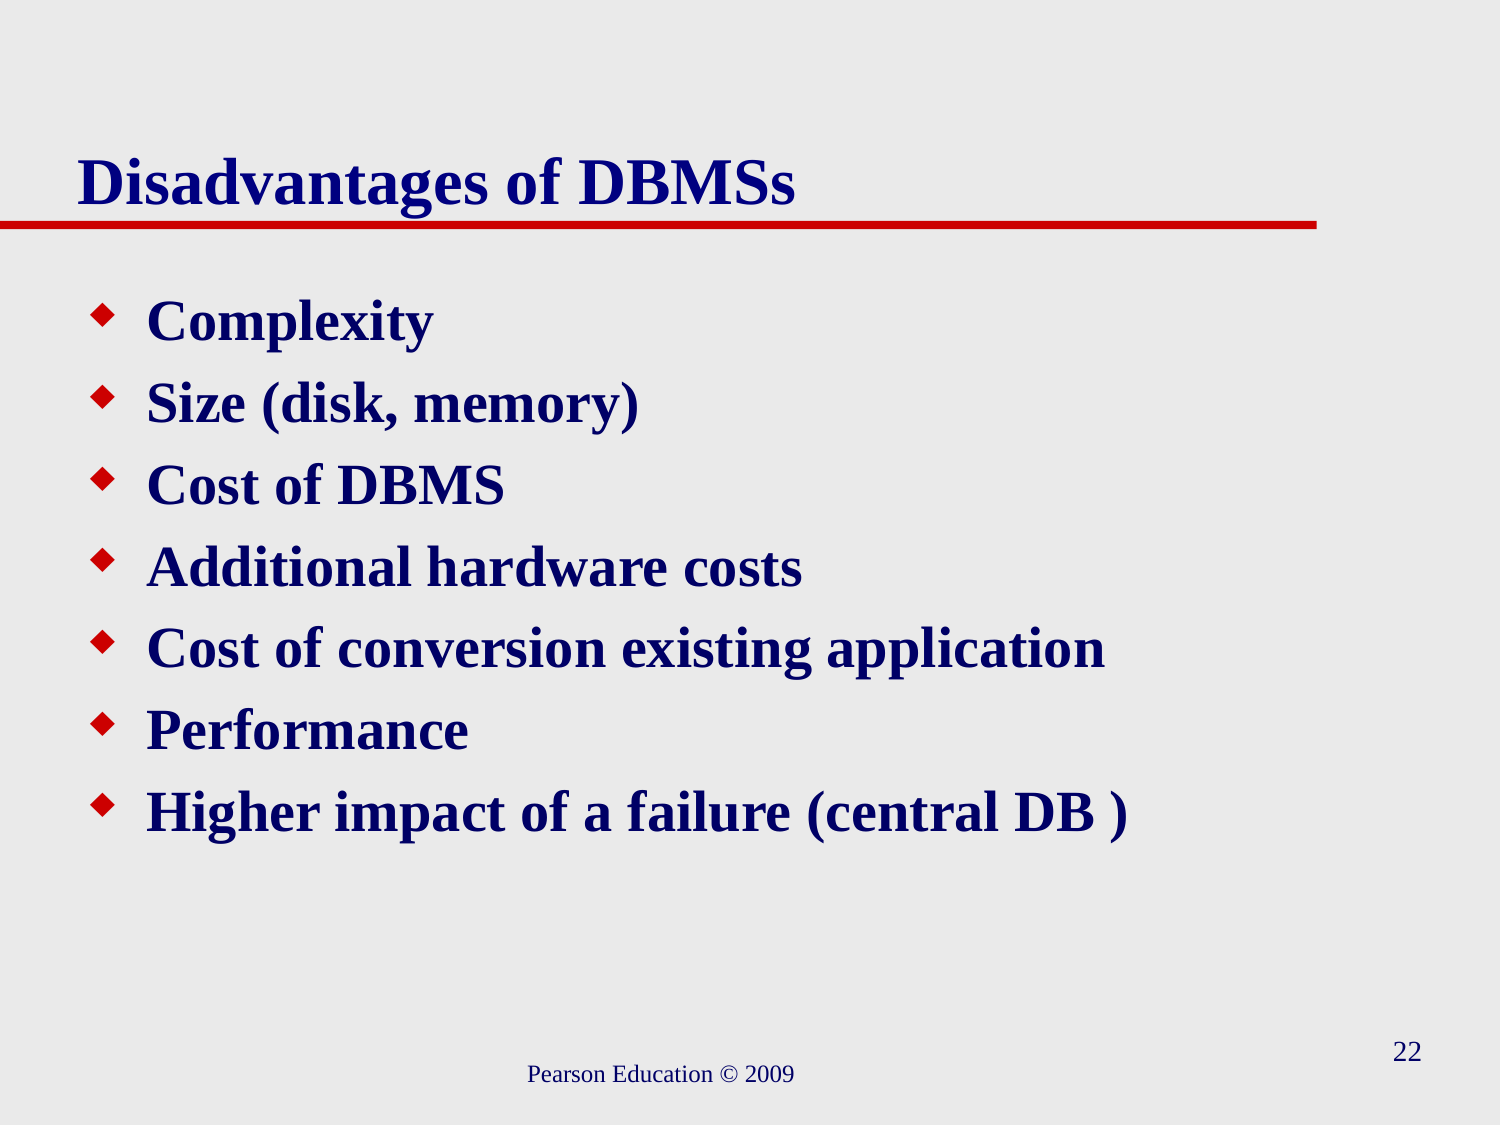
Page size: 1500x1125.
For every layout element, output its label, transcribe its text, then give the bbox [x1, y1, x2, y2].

slide_number 22 [1124, 1012, 1438, 1088]
list Complexity Size (disk, memory) Cost of DBMS Additional hardware costs Cost of conversion existing application Performance Higher impact of a failure (central DB ) [74, 274, 1343, 951]
text_box Pearson Education © 2009 [512, 1050, 1038, 1095]
title Disadvantages of DBMSs [62, 43, 1338, 226]
